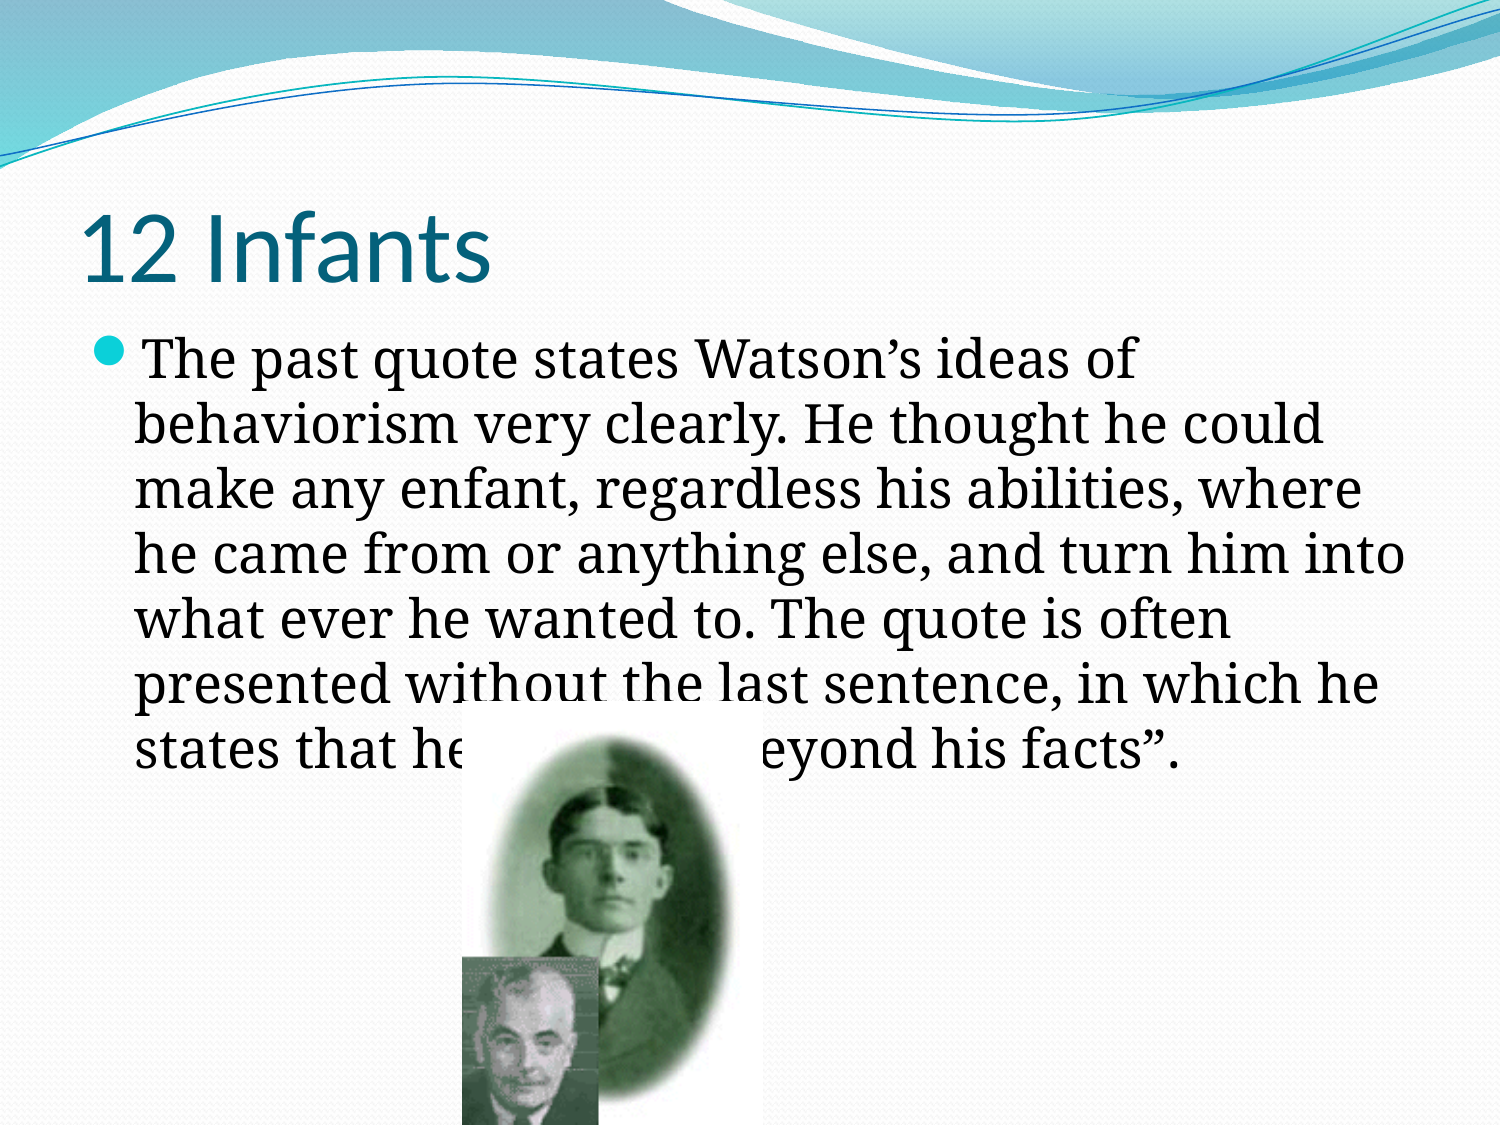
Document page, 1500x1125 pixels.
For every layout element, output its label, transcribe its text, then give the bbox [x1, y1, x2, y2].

list The past quote states Watson’s ideas of behaviorism very clearly. He thought he could make any enfant, regardless his abilities, where he came from or anything else, and turn him into what ever he wanted to. The quote is often presented without the last sentence, in which he states that he is going “beyond his facts”. [75, 317, 1425, 1038]
title 12 Infants [75, 115, 1425, 303]
picture [462, 701, 763, 1125]
